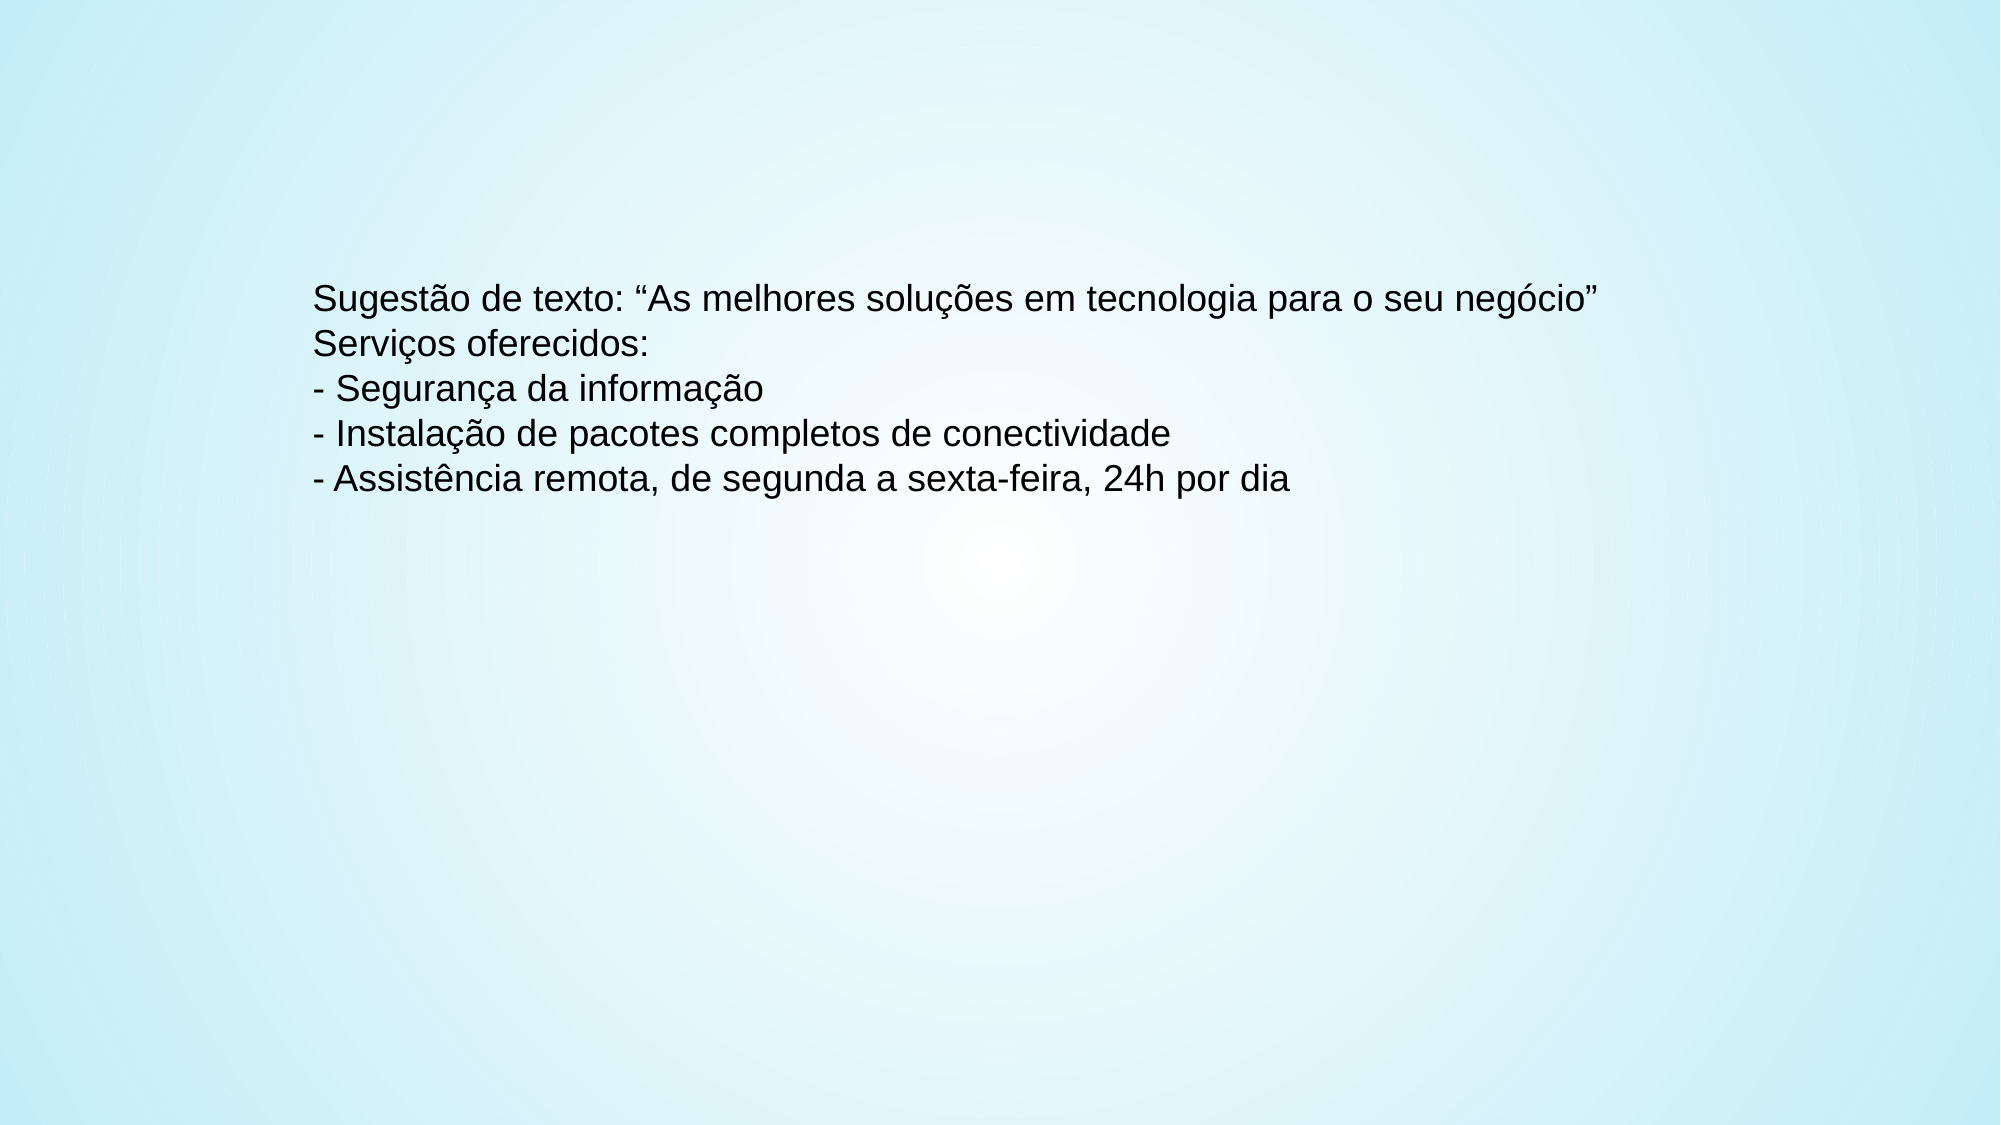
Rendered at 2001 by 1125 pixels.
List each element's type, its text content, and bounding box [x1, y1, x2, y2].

text_box Sugestão de texto: “As melhores soluções em tecnologia para o seu negócio” Serviços oferecidos: - Segurança da informação - Instalação de pacotes completos de conectividade - Assistência remota, de segunda a sexta-feira, 24h por dia [297, 266, 1682, 507]
